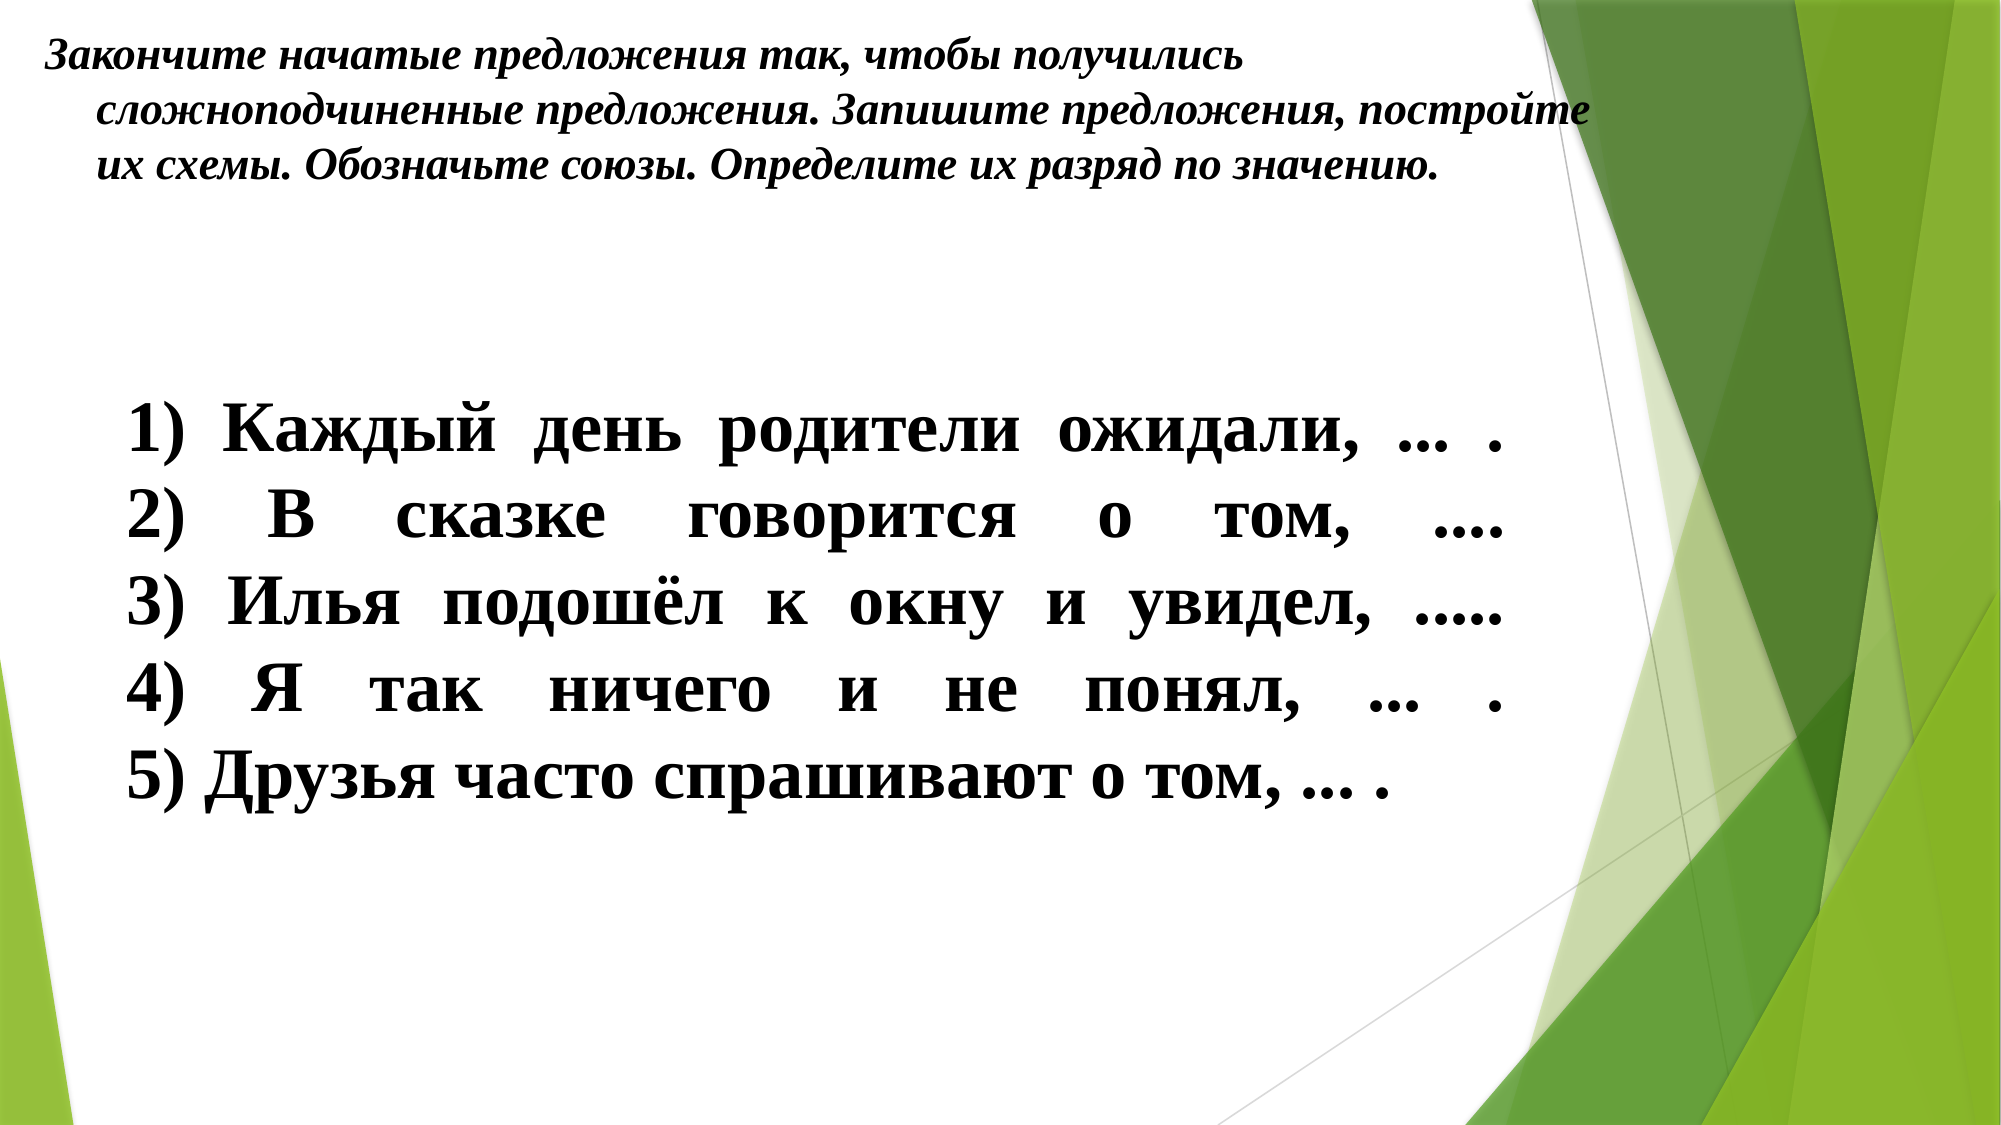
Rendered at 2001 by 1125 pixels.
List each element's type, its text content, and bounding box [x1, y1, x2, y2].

title Закончите начатые предложения так, чтобы получились сложноподчиненные предложения. Запишите предложения, постройте их схемы. Обозначьте союзы. Определите их разряд по значению. [30, 15, 1610, 285]
list 1) Каждый день родители ожидали, ... . 2) В сказке говорится о том, .... 3) Илья подошёл к окну и увидел, ..... 4) Я так ничего и не понял, ... . 5) Друзья часто спрашивают о том, ... . [111, 284, 1522, 992]
